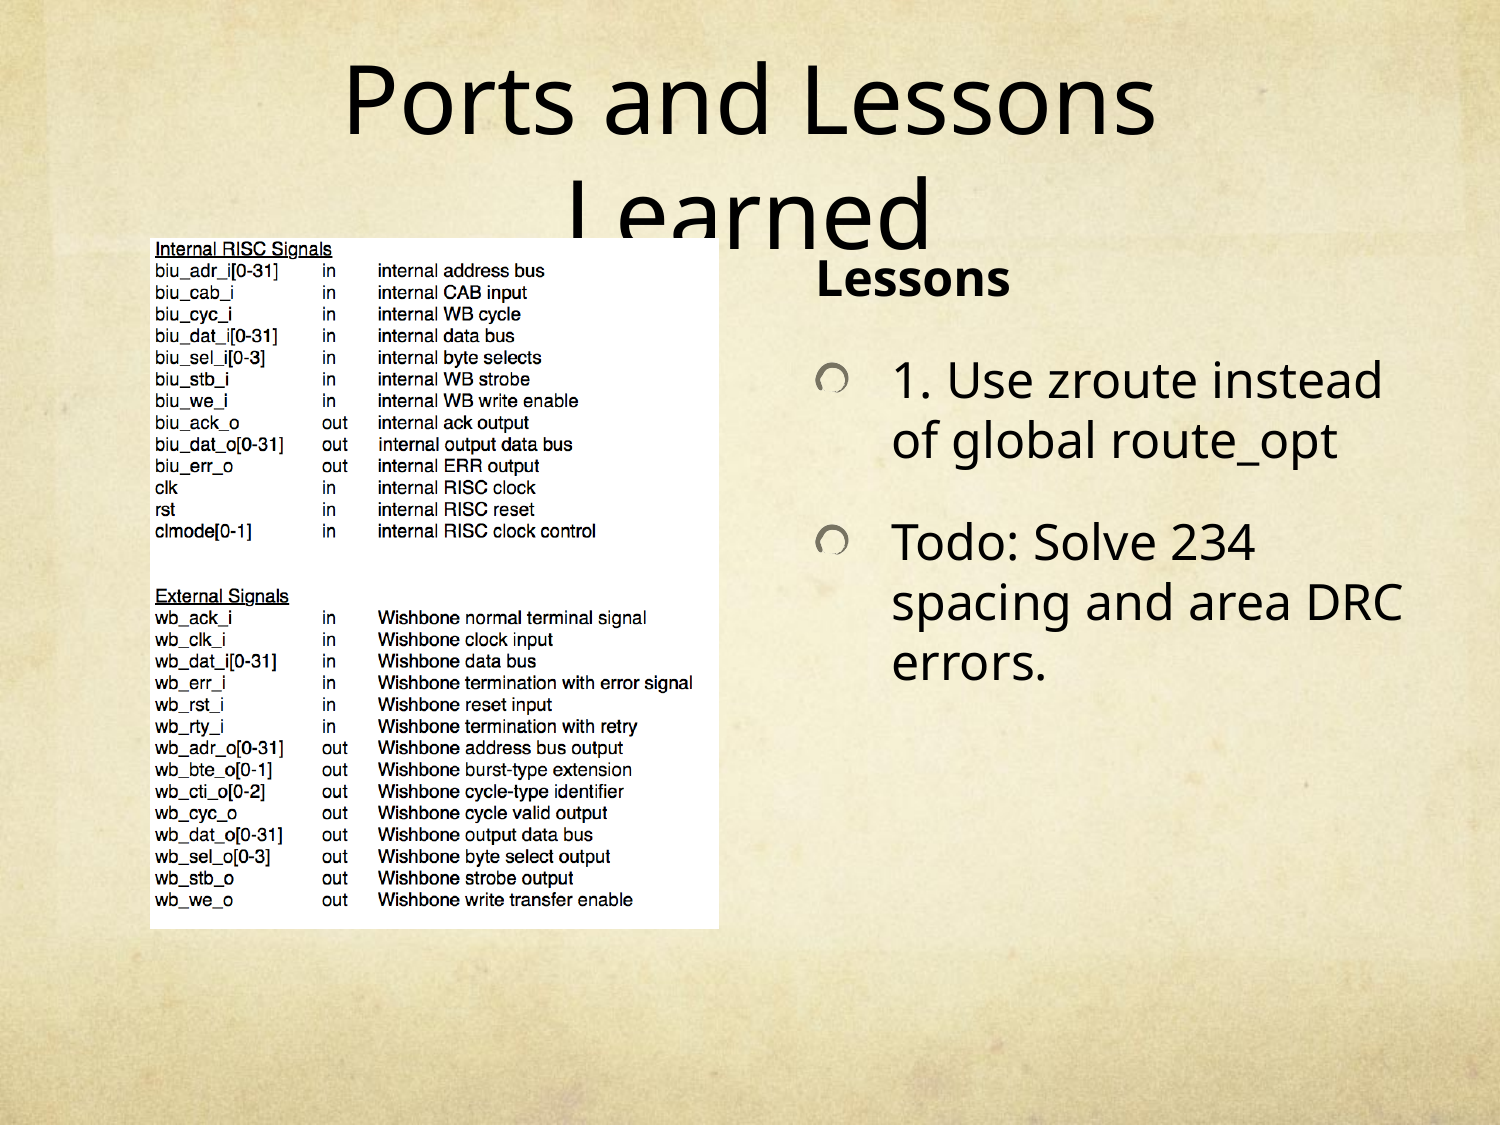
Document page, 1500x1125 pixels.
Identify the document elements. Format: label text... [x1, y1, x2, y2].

title Ports and Lessons Learned [150, 82, 1350, 225]
list Lessons 1. Use zroute instead of global route_opt Todo: Solve 234 spacing and area DRC errors. [800, 239, 1430, 1028]
picture [0, 0, 1500, 1125]
